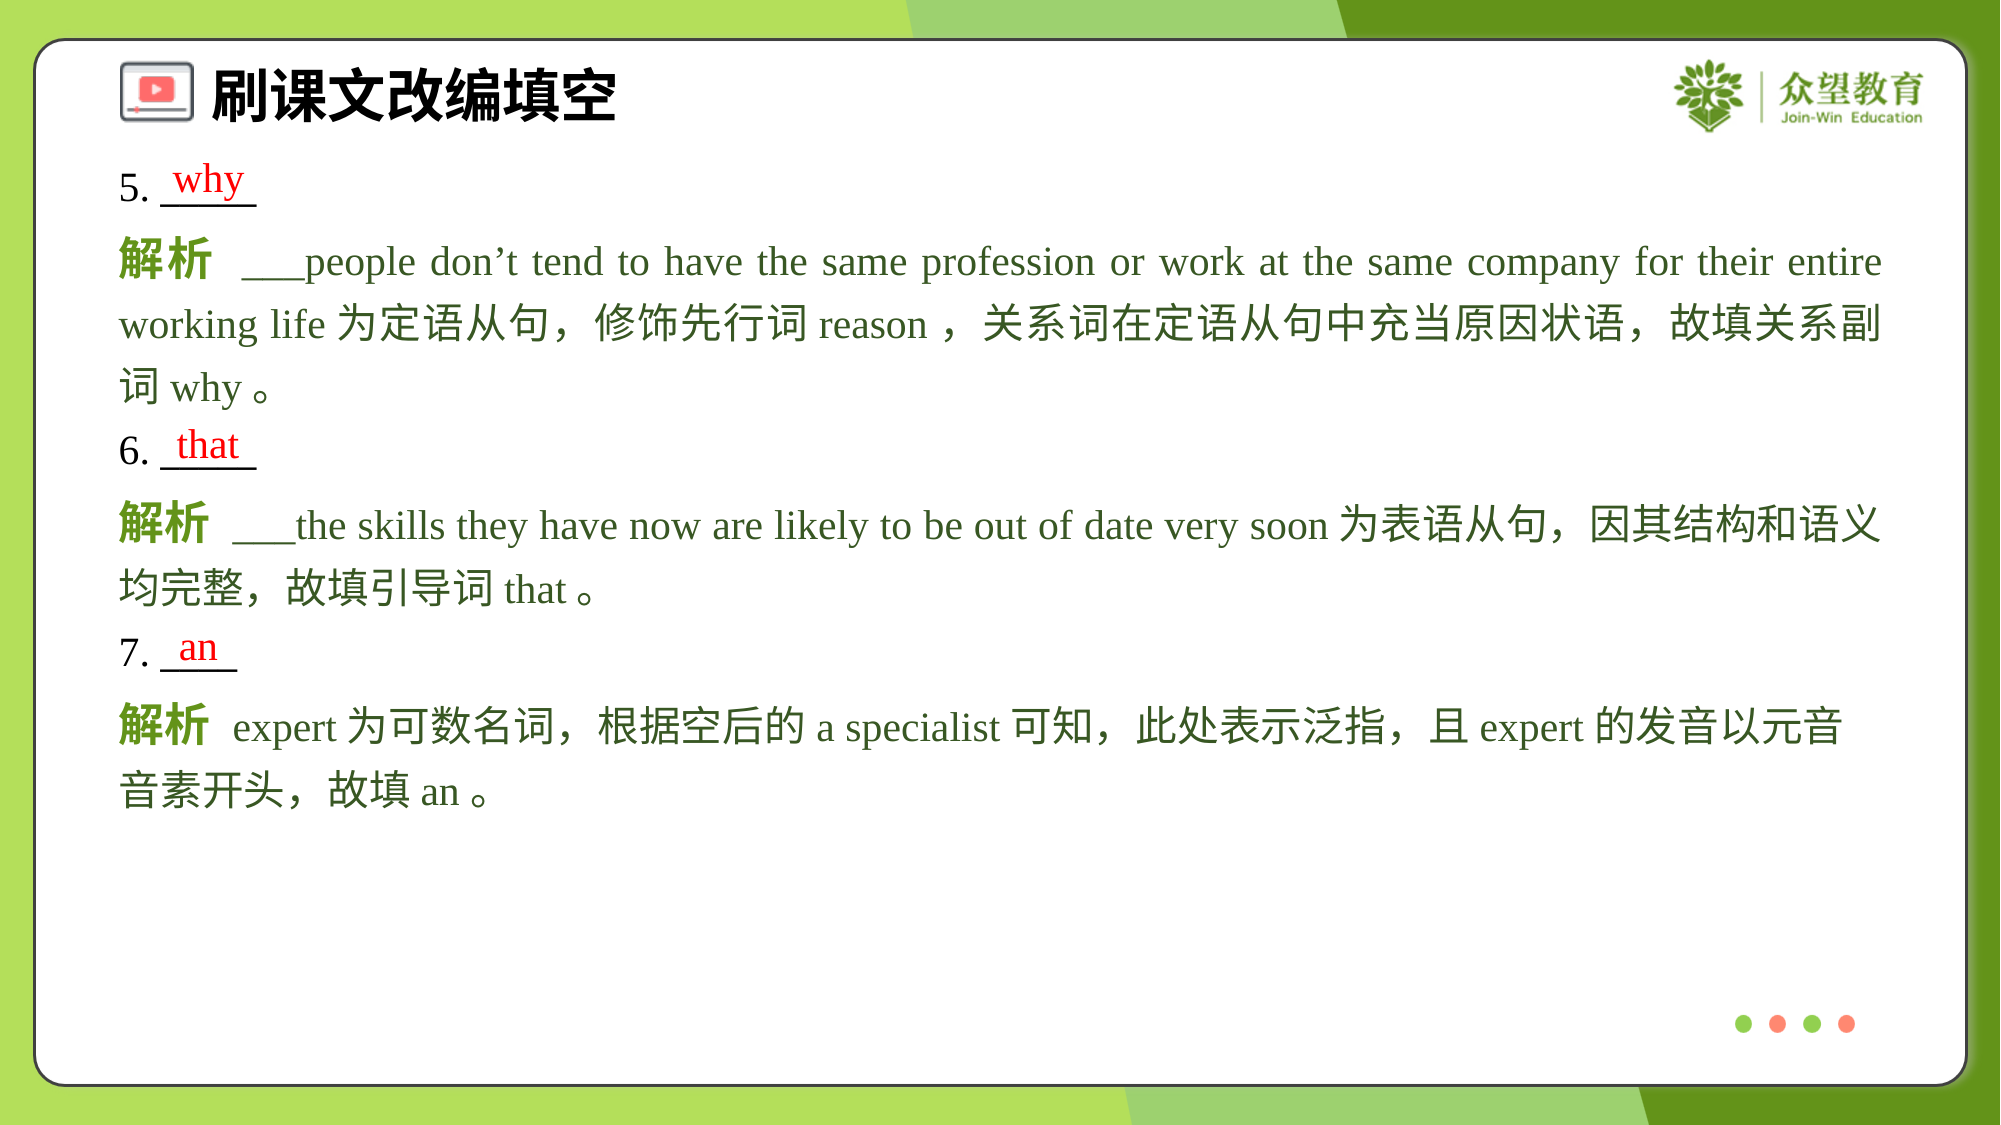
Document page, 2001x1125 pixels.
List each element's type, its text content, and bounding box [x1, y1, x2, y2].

text_box 5. _____ [118, 146, 1883, 204]
text_box why [167, 138, 250, 197]
text_box 6. _____ [118, 410, 1883, 468]
text_box 解析 expert为可数名词，根据空后的a specialist可知，此处表示泛指，且expert的发音以元音音素开头，故填an。 [118, 682, 1883, 809]
text_box an [174, 606, 223, 665]
text_box 7. ____ [118, 612, 1883, 670]
picture [0, 0, 2000, 1125]
text_box 解析 ___the skills they have now are likely to be out of date very soon为表语从句，因其结构和语义均完整，故填引导词that。 [118, 480, 1883, 607]
text_box that [172, 404, 244, 463]
text_box 解析 ___people don’t tend to have the same profession or work at the same company for their entire working life为定语从句，修饰先行词reason，关系词在定语从句中充当原因状语，故填关系副词why。 [118, 215, 1883, 405]
